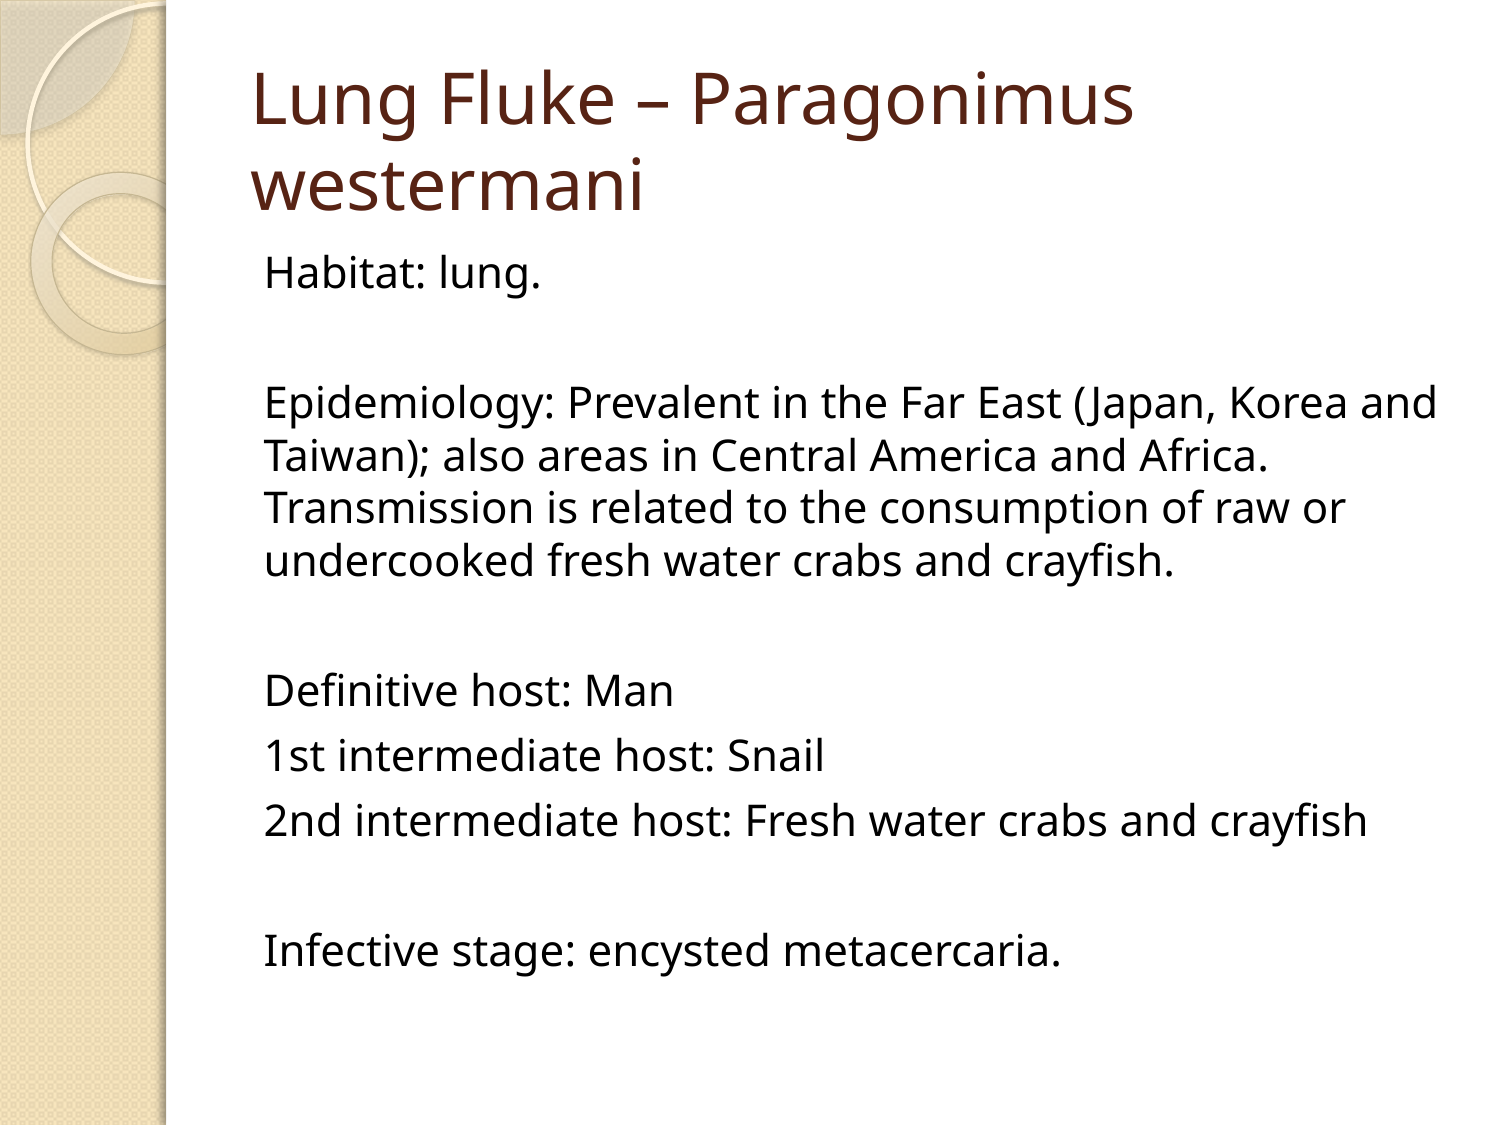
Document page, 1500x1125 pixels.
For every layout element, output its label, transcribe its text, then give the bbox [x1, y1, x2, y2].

list Habitat: lung. Epidemiology: Prevalent in the Far East (Japan, Korea and Taiwan); also areas in Central America and Africa. Transmission is related to the consumption of raw or undercooked fresh water crabs and crayfish. Definitive host: Man 1st intermediate host: Snail 2nd intermediate host: Fresh water crabs and crayfish Infective stage: encysted metacercaria. [235, 237, 1466, 1025]
title Lung Fluke – Paragonimus westermani [235, 45, 1466, 233]
